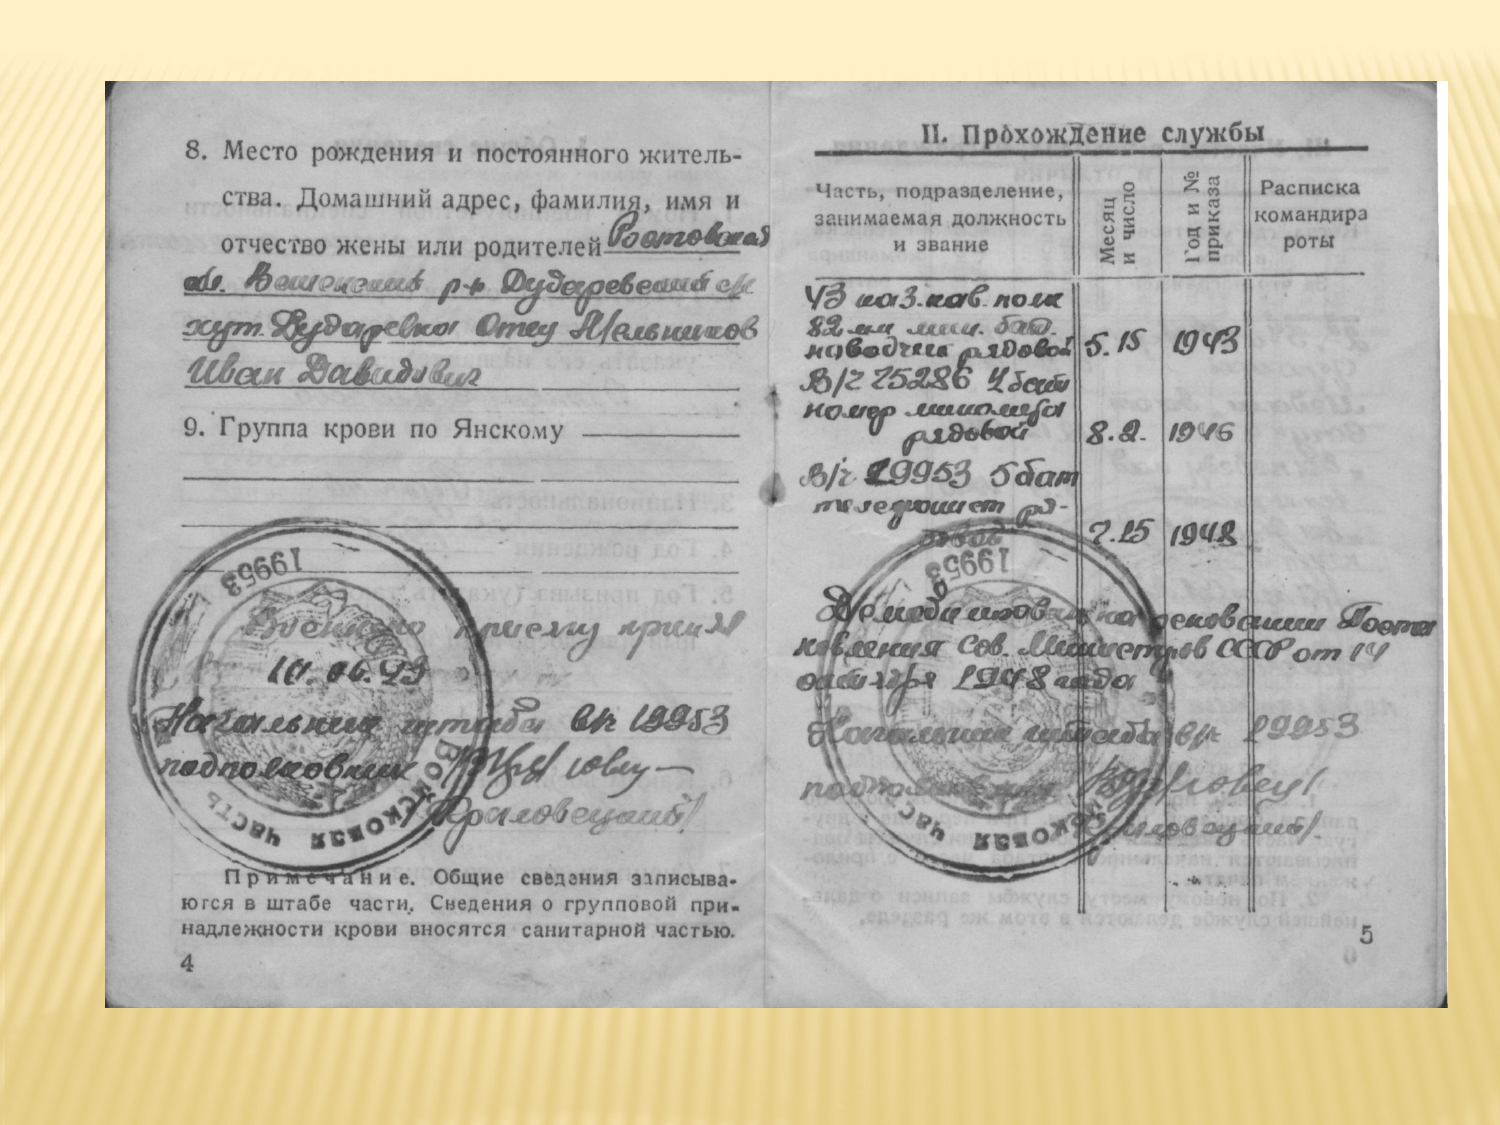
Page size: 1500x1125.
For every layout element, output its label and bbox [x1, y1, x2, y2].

picture [105, 81, 1448, 1009]
